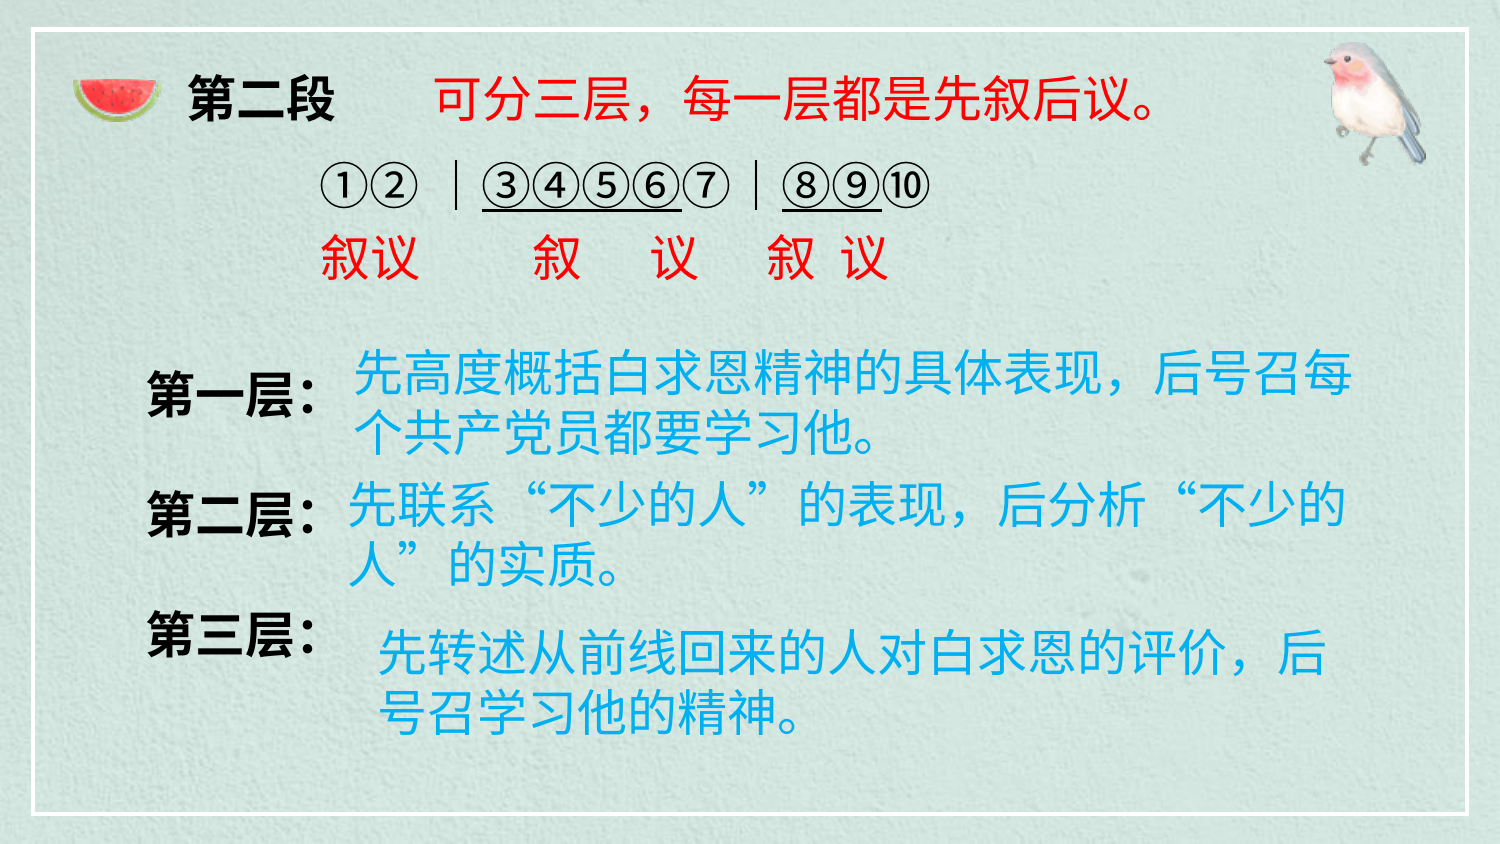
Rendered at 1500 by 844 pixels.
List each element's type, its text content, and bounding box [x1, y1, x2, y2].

text_box 第二段 [175, 61, 420, 133]
text_box [32, 28, 1468, 815]
picture [0, 0, 1500, 844]
text_box ①②｜③④⑤⑥⑦｜⑧⑨⑩ [308, 149, 1034, 221]
text_box 第一层： 第二层： 第三层： [134, 358, 447, 670]
text_box 可分三层，每一层都是先叙后议。 [420, 61, 1158, 133]
text_box 先高度概括白求恩精神的具体表现，后号召每个共产党员都要学习他。 [342, 335, 1369, 467]
text_box 先转述从前线回来的人对白求恩的评价，后号召学习他的精神。 [366, 615, 1350, 747]
text_box 叙议 叙 议 叙 议 [308, 221, 986, 293]
text_box 先联系“不少的人”的表现，后分析“不少的人”的实质。 [335, 468, 1426, 600]
